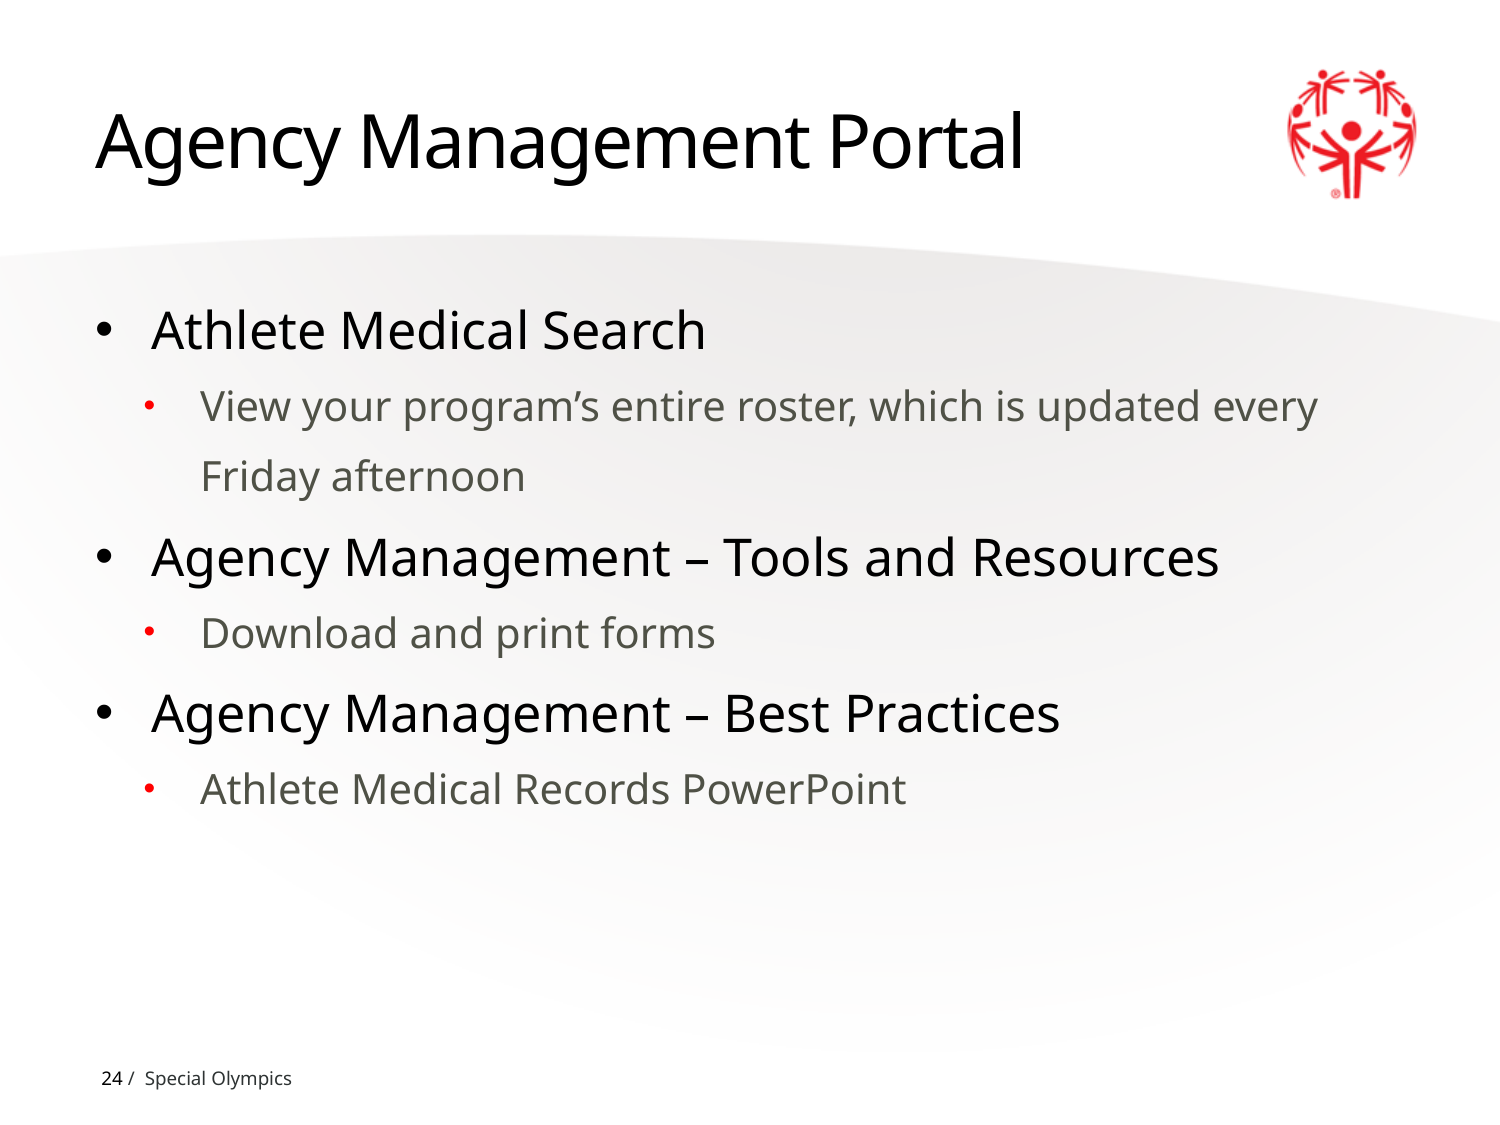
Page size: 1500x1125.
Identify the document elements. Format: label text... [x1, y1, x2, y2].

list Athlete Medical Search View your program’s entire roster, which is updated every Friday afternoon Agency Management – Tools and Resources Download and print forms Agency Management – Best Practices Athlete Medical Records PowerPoint [89, 285, 1388, 1018]
title Agency Management Portal [89, 60, 1247, 232]
picture [0, 0, 1500, 1125]
slide_number 24 / Special Olympics [90, 1061, 665, 1093]
